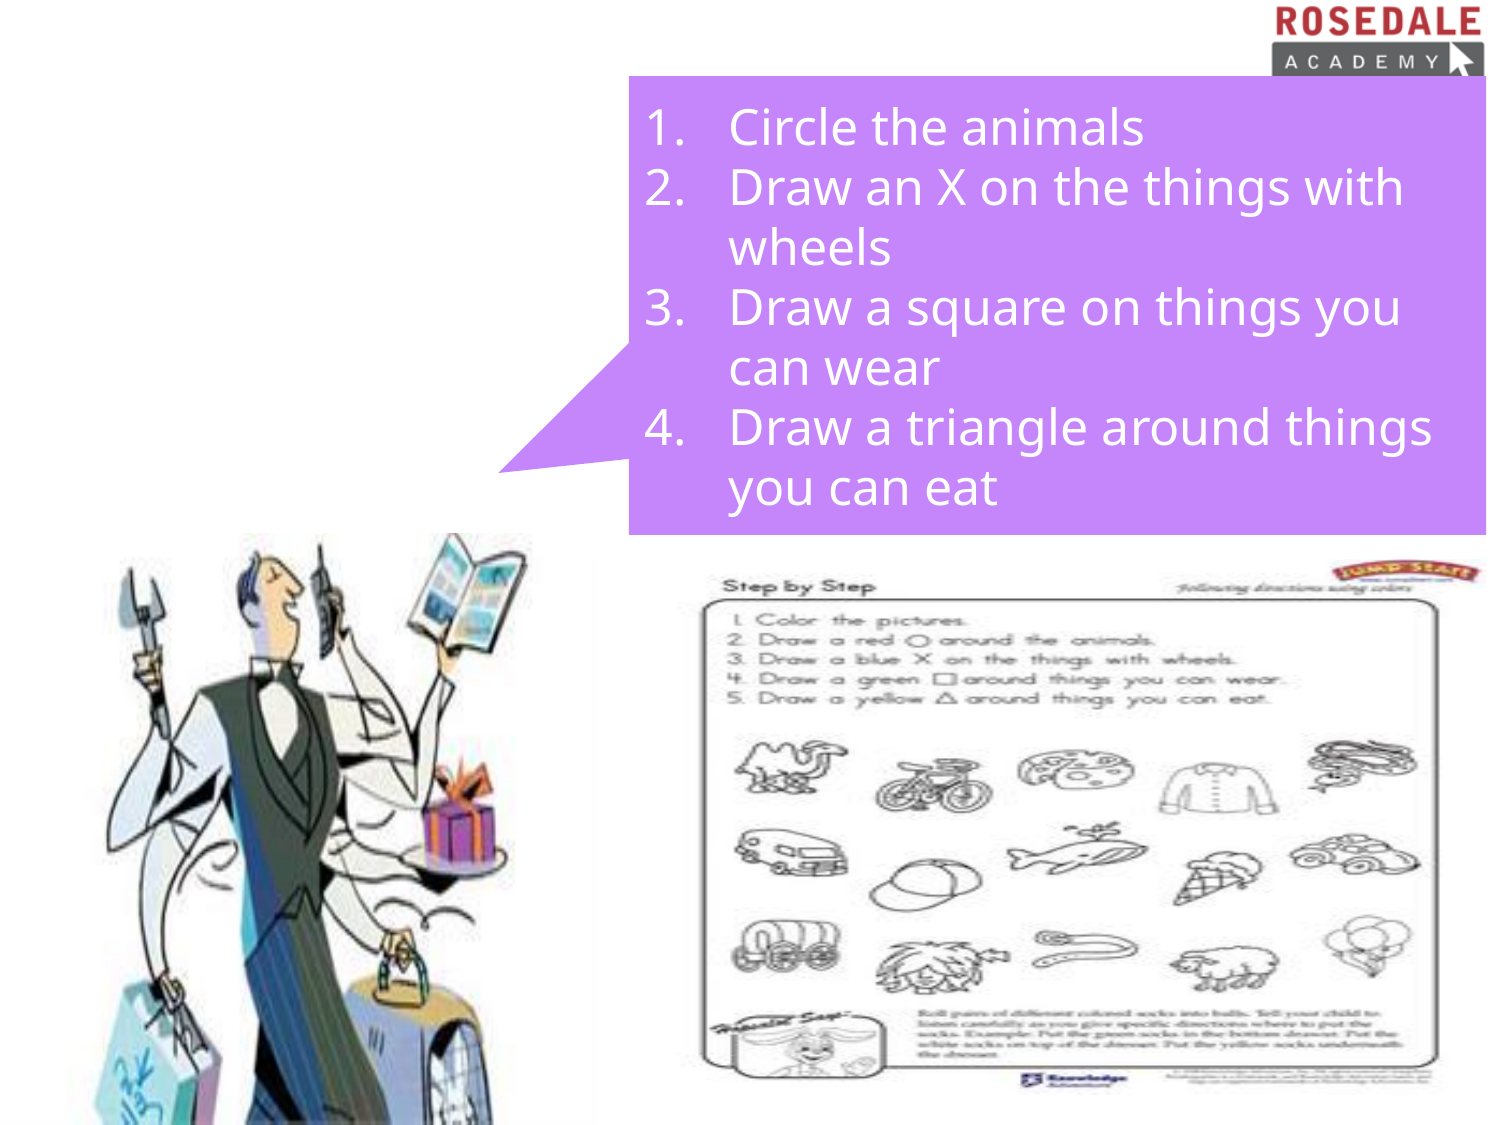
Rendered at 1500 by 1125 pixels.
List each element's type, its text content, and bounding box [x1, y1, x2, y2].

picture [651, 559, 1486, 1095]
picture [0, 533, 597, 1125]
picture [1269, 5, 1486, 82]
text_box Circle the animals Draw an X on the things with wheels Draw a square on things you can wear Draw a triangle around things you can eat [498, 76, 1487, 535]
